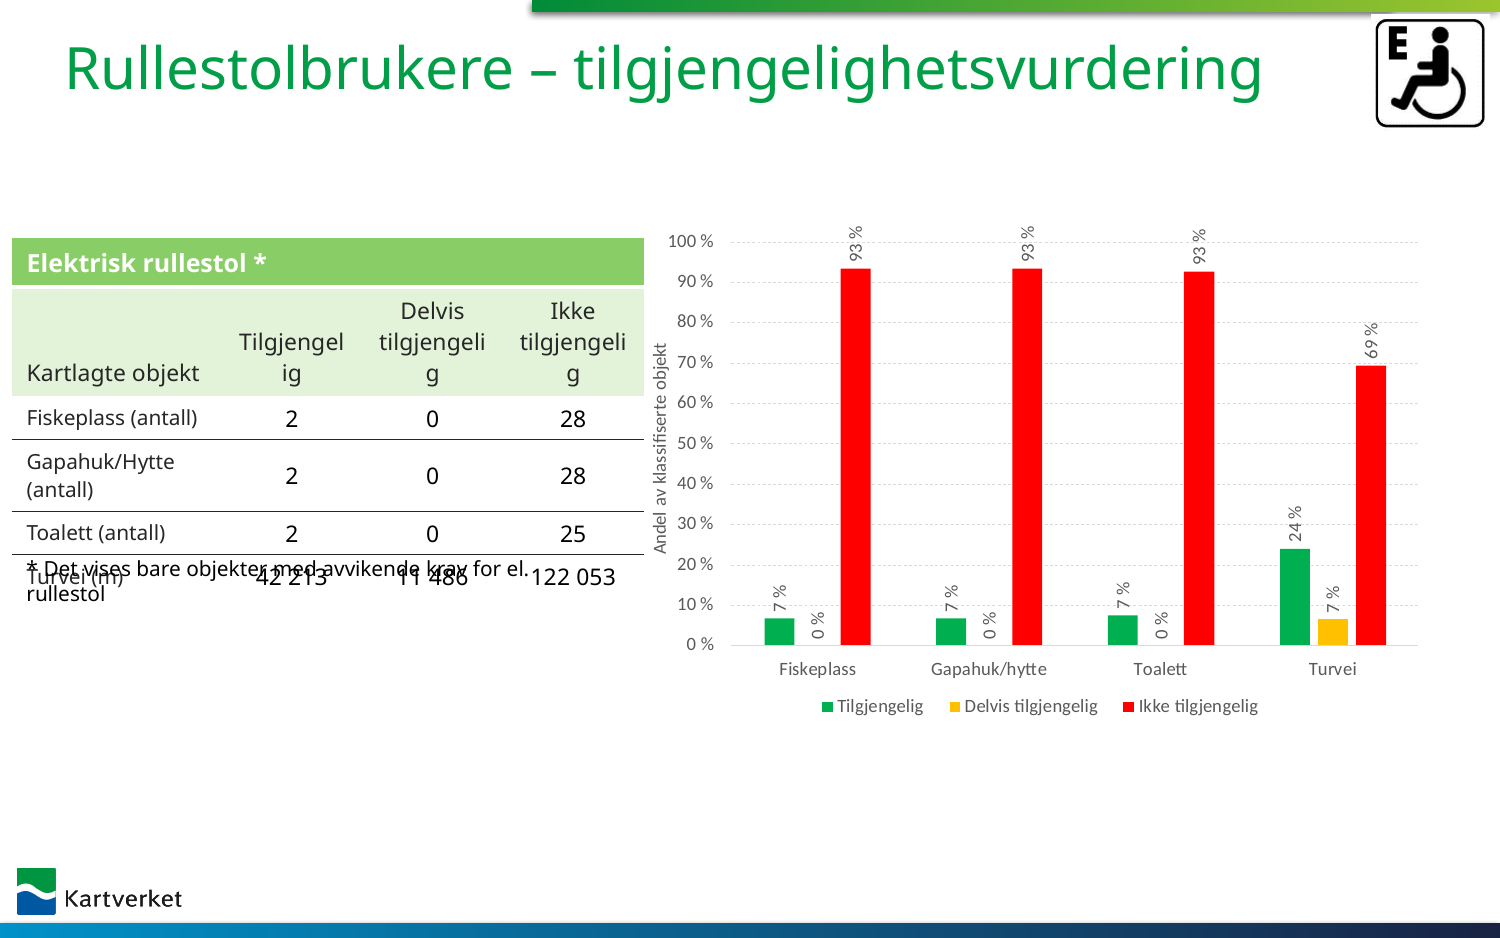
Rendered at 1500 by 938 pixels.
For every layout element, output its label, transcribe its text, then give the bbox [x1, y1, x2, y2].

table_cell 2 [222, 512, 362, 548]
table_cell 0 [362, 440, 503, 511]
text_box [1371, 13, 1491, 133]
text_box * Det vises bare objekter med avvikende krav for el. rullestol [11, 548, 597, 613]
picture [643, 218, 1429, 728]
table_cell 28 [503, 396, 638, 439]
table_cell Tilgjengelig [222, 289, 362, 396]
table_cell 28 [503, 440, 638, 511]
table_cell 0 [362, 396, 503, 439]
table_cell Delvis tilgjengelig [362, 289, 503, 396]
table_cell Gapahuk/Hytte (antall) [12, 440, 222, 511]
table_cell 122 053 [597, 555, 638, 598]
table_cell 25 [503, 512, 638, 554]
table_cell Fiskeplass (antall) [12, 396, 222, 439]
table_cell Toalett (antall) [12, 512, 222, 548]
table_cell 2 [222, 396, 362, 439]
table_cell 0 [362, 512, 503, 548]
table_cell Ikke tilgjengelig [503, 289, 638, 396]
table_header Elektrisk rullestol * [12, 238, 638, 285]
table_cell 2 [222, 440, 362, 511]
text_box Rullestolbrukere – tilgjengelighetsvurdering [49, 12, 1372, 109]
table_cell Kartlagte objekt [12, 289, 222, 396]
